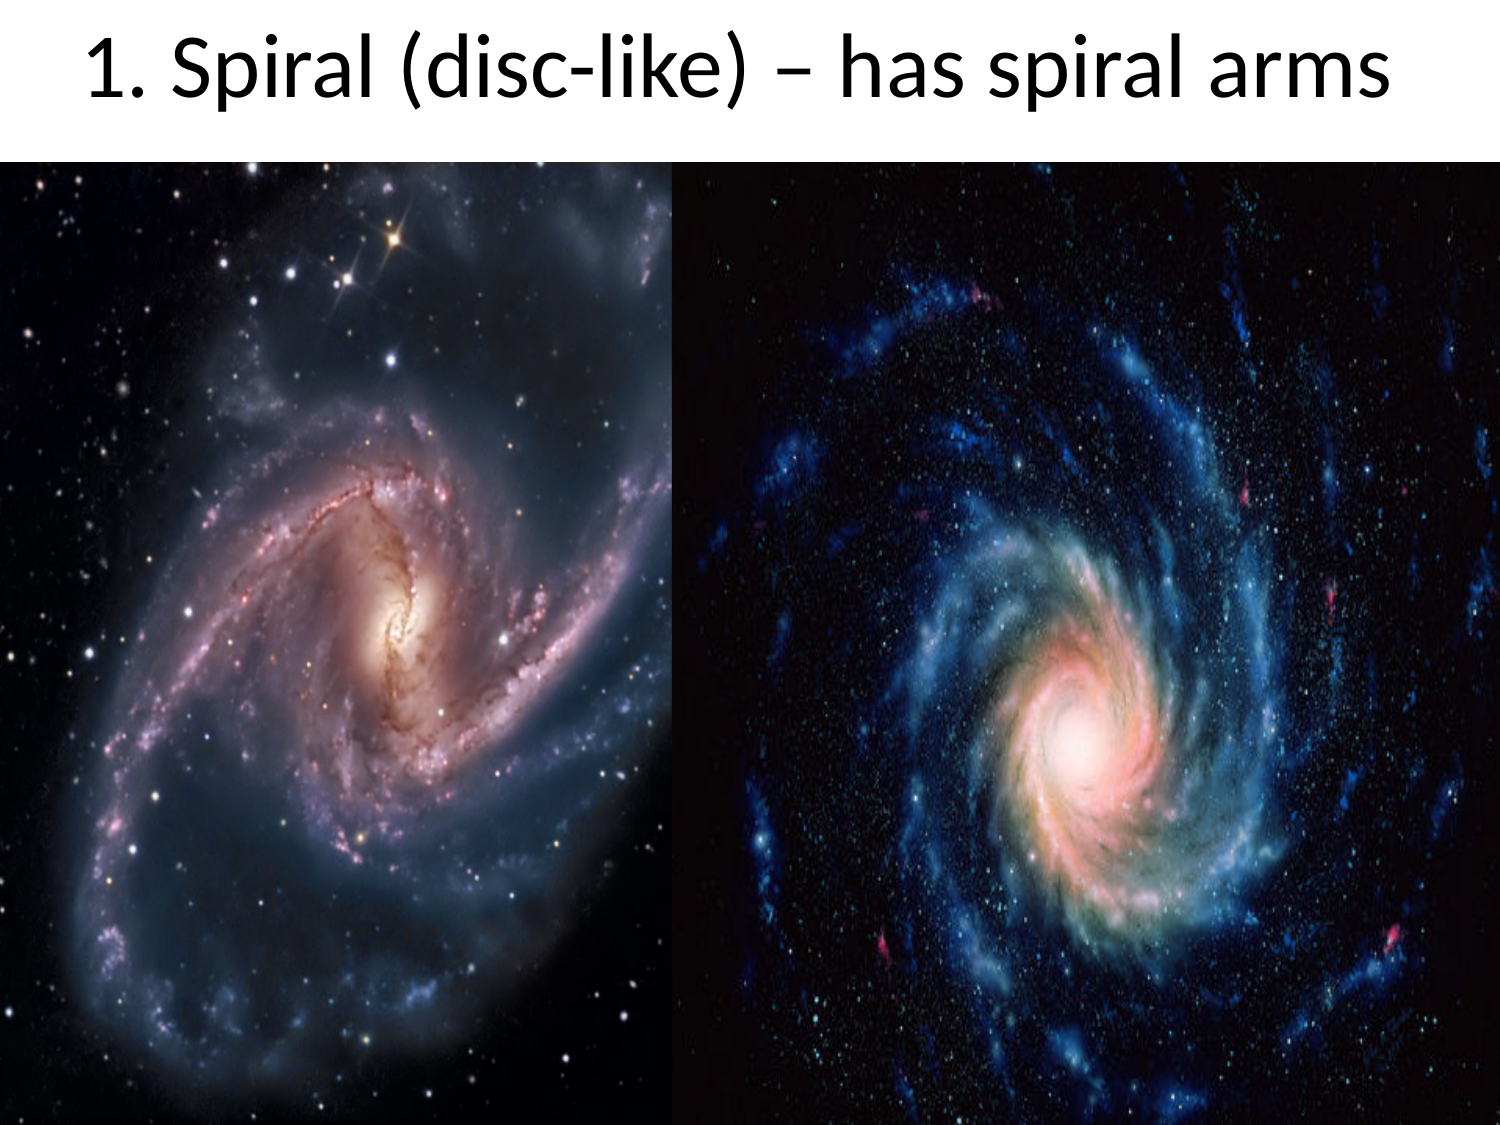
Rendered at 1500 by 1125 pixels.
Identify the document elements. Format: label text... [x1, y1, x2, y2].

title 1. Spiral (disc-like) – has spiral arms [24, 44, 1451, 160]
picture [0, 162, 1500, 1125]
